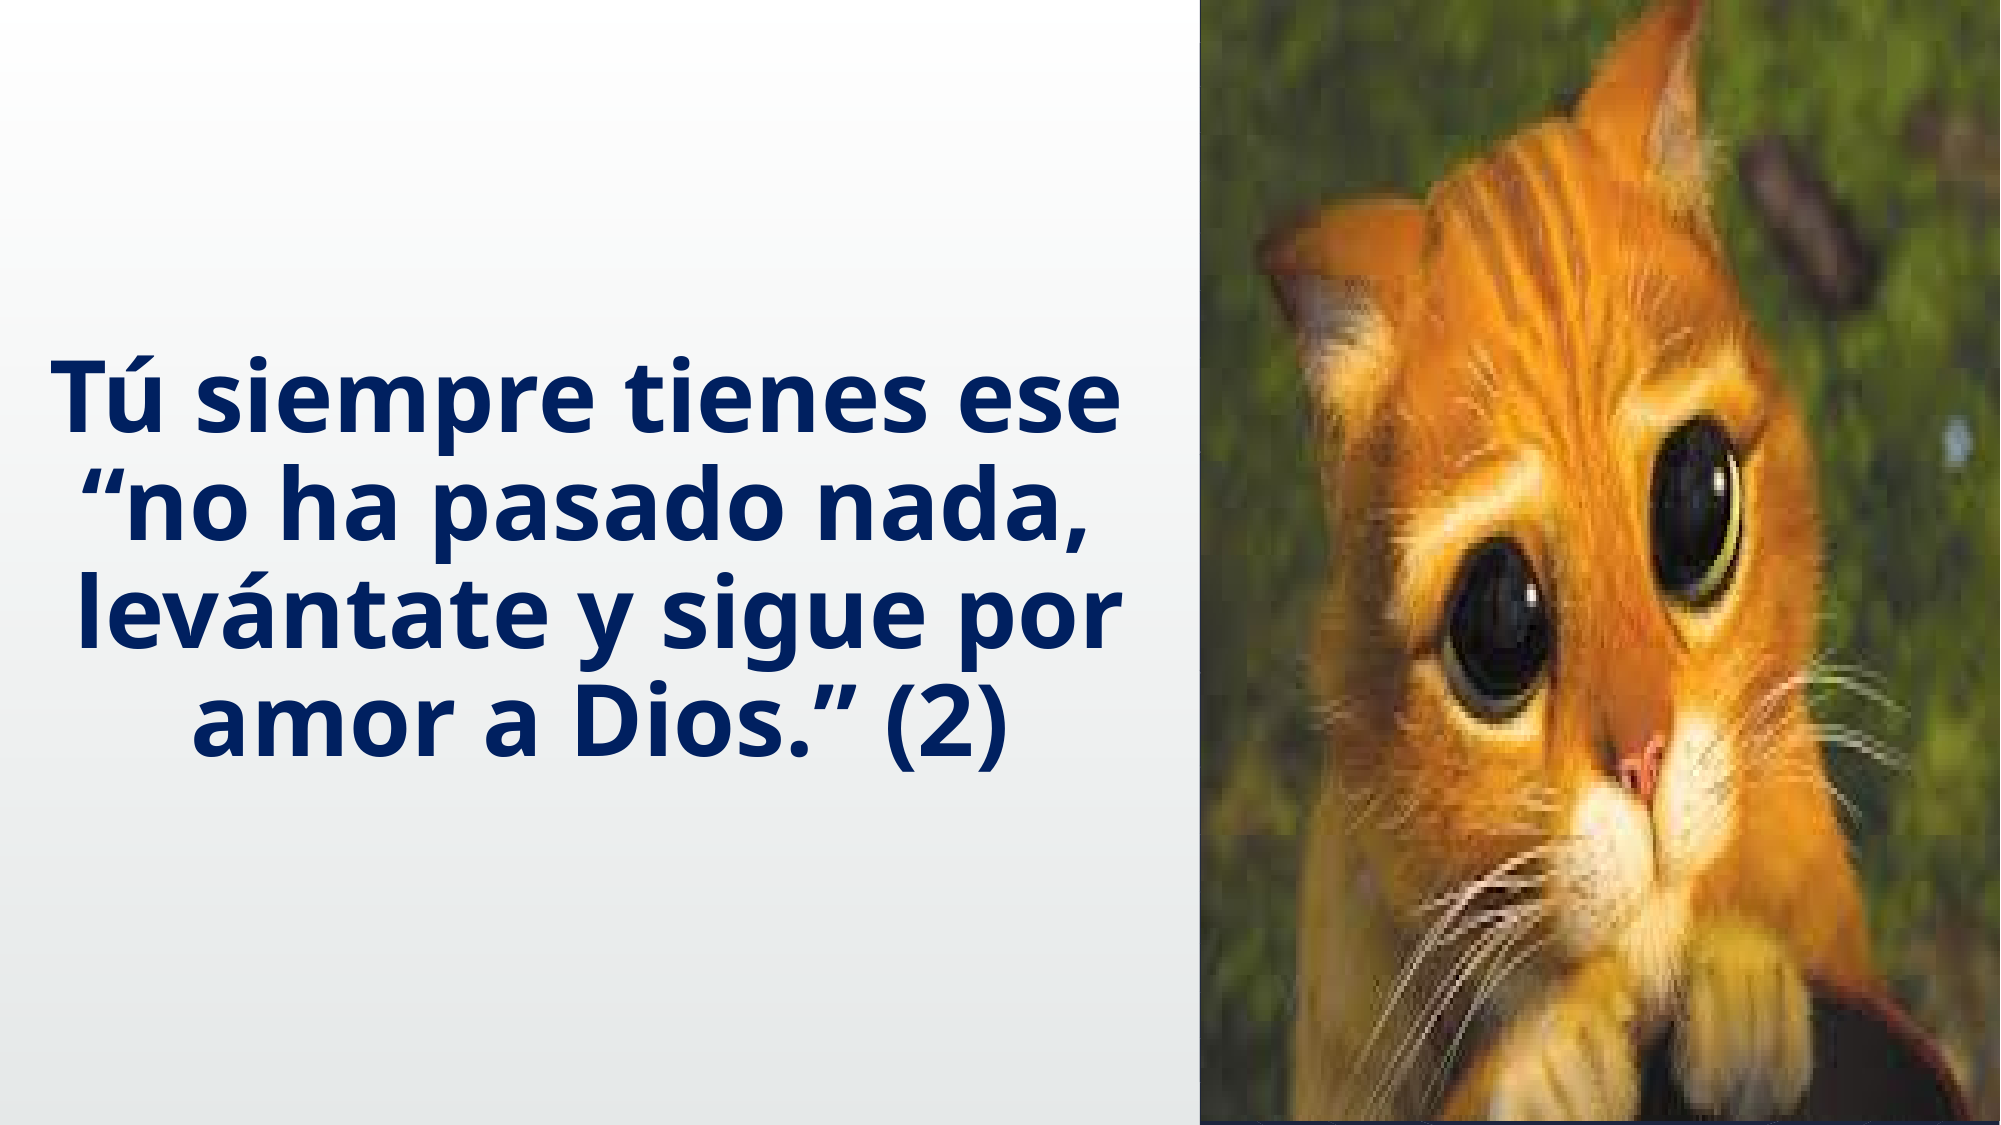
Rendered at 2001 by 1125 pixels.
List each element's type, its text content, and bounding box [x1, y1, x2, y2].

title Tú siempre tienes ese “no ha pasado nada, levántate y sigue por amor a Dios.” (2) [0, 0, 1200, 1125]
picture [1200, 0, 2000, 1125]
